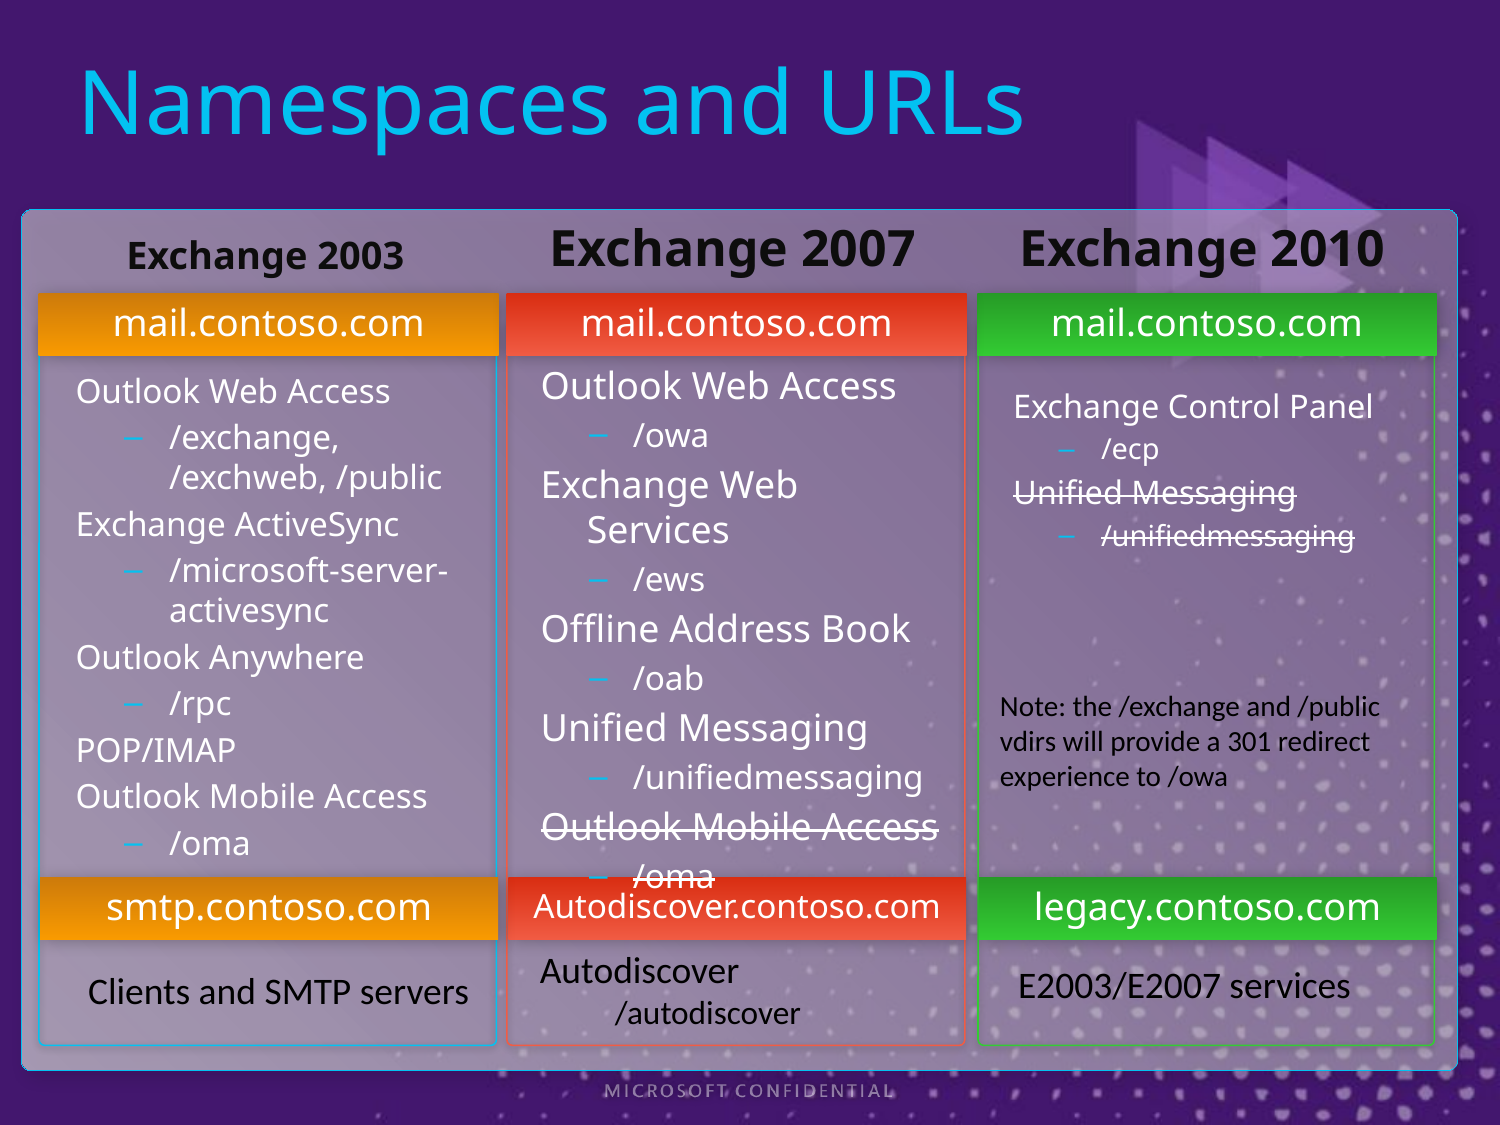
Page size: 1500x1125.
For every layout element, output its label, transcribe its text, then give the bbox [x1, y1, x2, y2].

text_box [978, 948, 1435, 1046]
text_box [978, 366, 1435, 874]
text_box Note: the /exchange and /public vdirs will provide a 301 redirect experience to /owa [999, 687, 1425, 793]
text_box legacy.contoso.com [978, 877, 1437, 940]
text_box mail.contoso.com [977, 293, 1437, 356]
text_box mail.contoso.com [506, 293, 967, 356]
text_box [38, 947, 497, 1046]
list Outlook Web Access /exchange, /exchweb, /public Exchange ActiveSync /microsoft-server-activesync Outlook Anywhere /rpc POP/IMAP Outlook Mobile Access /oma [60, 338, 499, 777]
text_box E2003/E2007 services [1003, 936, 1417, 1014]
text_box [21, 209, 1458, 1071]
text_box Autodiscover.contoso.com [508, 877, 967, 940]
text_box [506, 367, 965, 872]
list Exchange Control Panel /ecp Unified Messaging /unifiedmessaging [998, 357, 1436, 562]
text_box mail.contoso.com [38, 293, 499, 356]
picture [0, 0, 1500, 1125]
list Exchange 2007 [513, 213, 952, 286]
text_box [38, 365, 497, 876]
list Outlook Web Access /owa Exchange Web Services /ews Offline Address Book /oab Unified Messaging /unifiedmessaging Outlook Mobile Access /oma [525, 329, 964, 846]
list Exchange 2003 [46, 229, 485, 286]
list Exchange 2010 [983, 213, 1421, 286]
text_box [506, 950, 965, 1046]
text_box Autodiscover /autodiscover [524, 939, 952, 1039]
title Namespaces and URLs [62, 37, 1438, 160]
text_box Clients and SMTP servers [73, 959, 485, 1020]
text_box smtp.contoso.com [40, 877, 499, 940]
